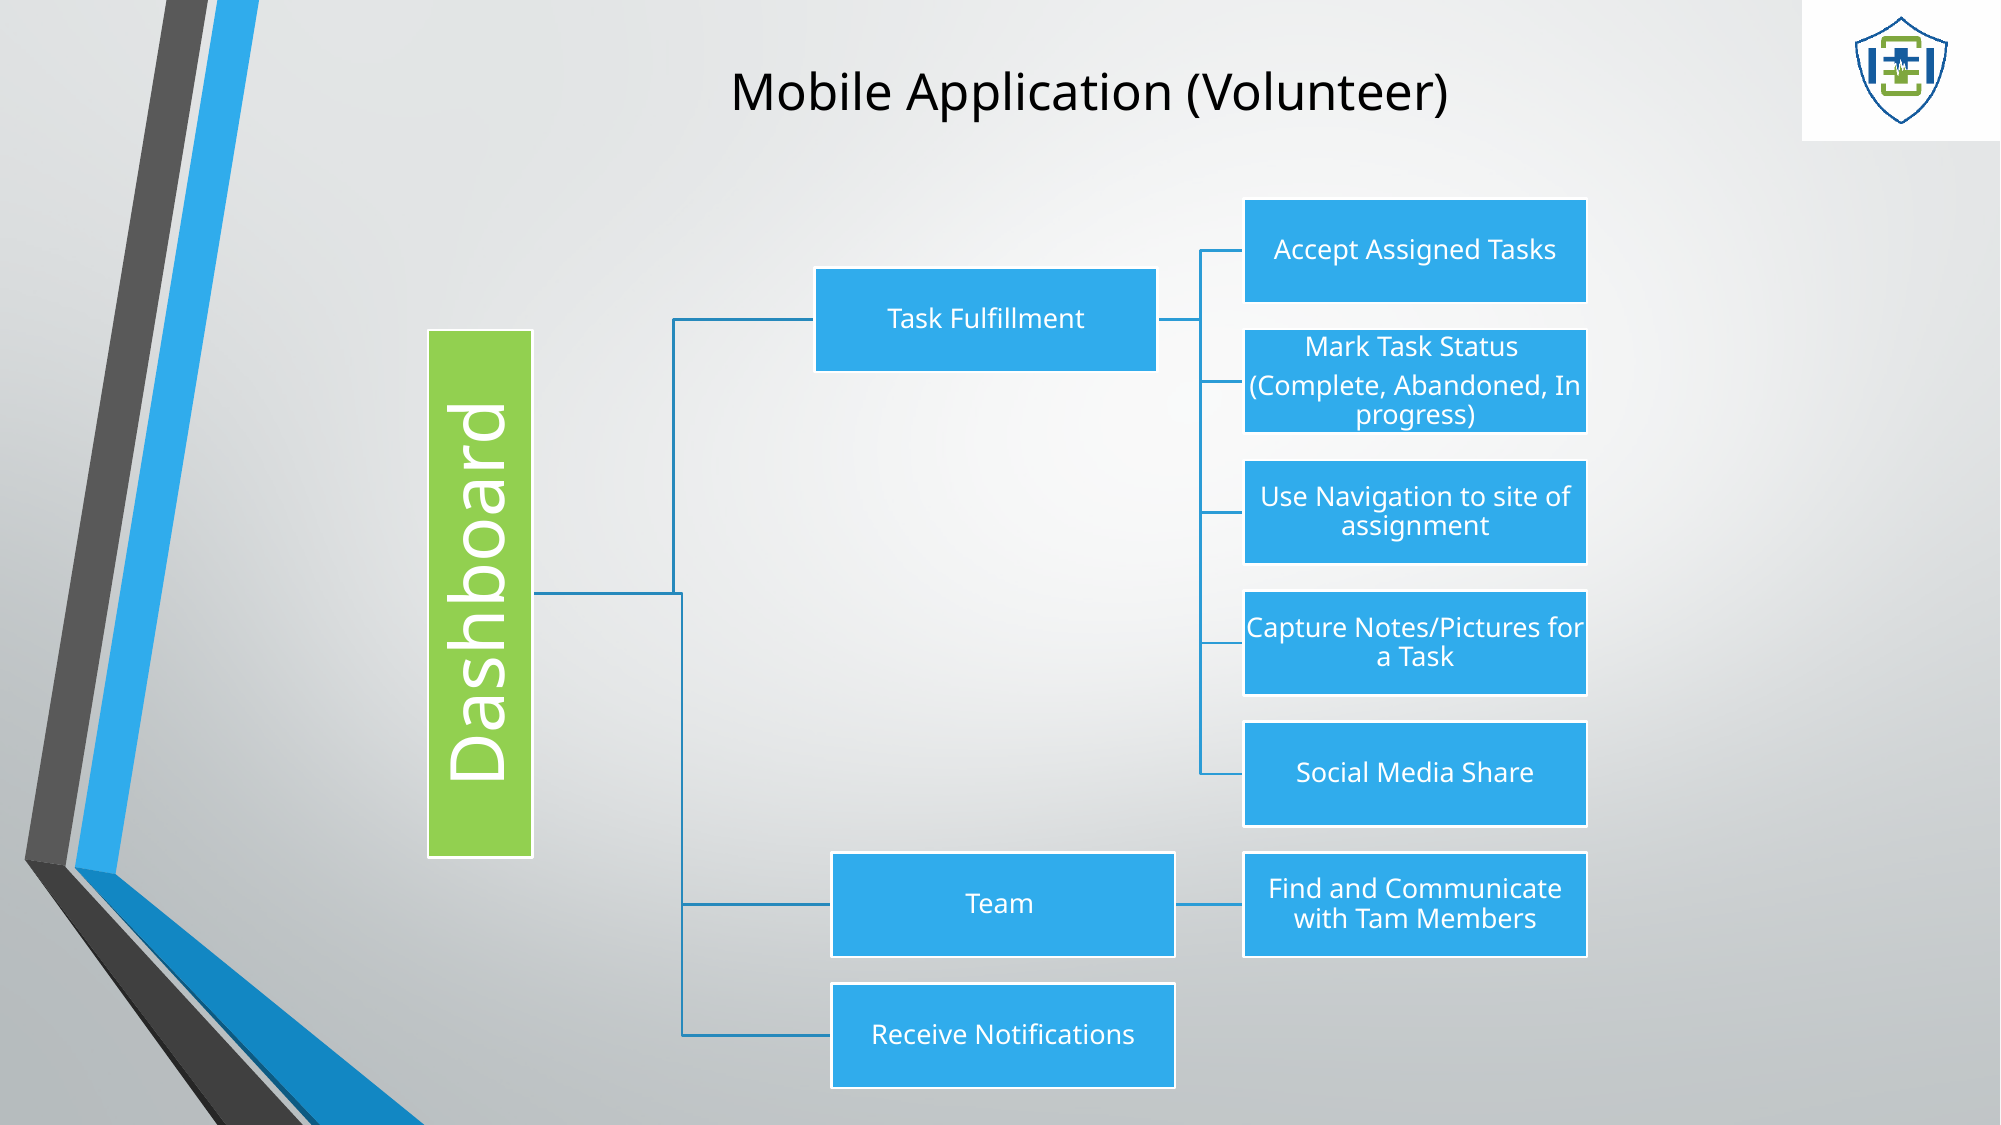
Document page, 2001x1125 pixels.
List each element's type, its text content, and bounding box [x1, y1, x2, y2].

title Mobile Application (Volunteer) [268, 51, 1801, 129]
picture [1801, 0, 2000, 141]
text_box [332, 197, 1913, 1089]
